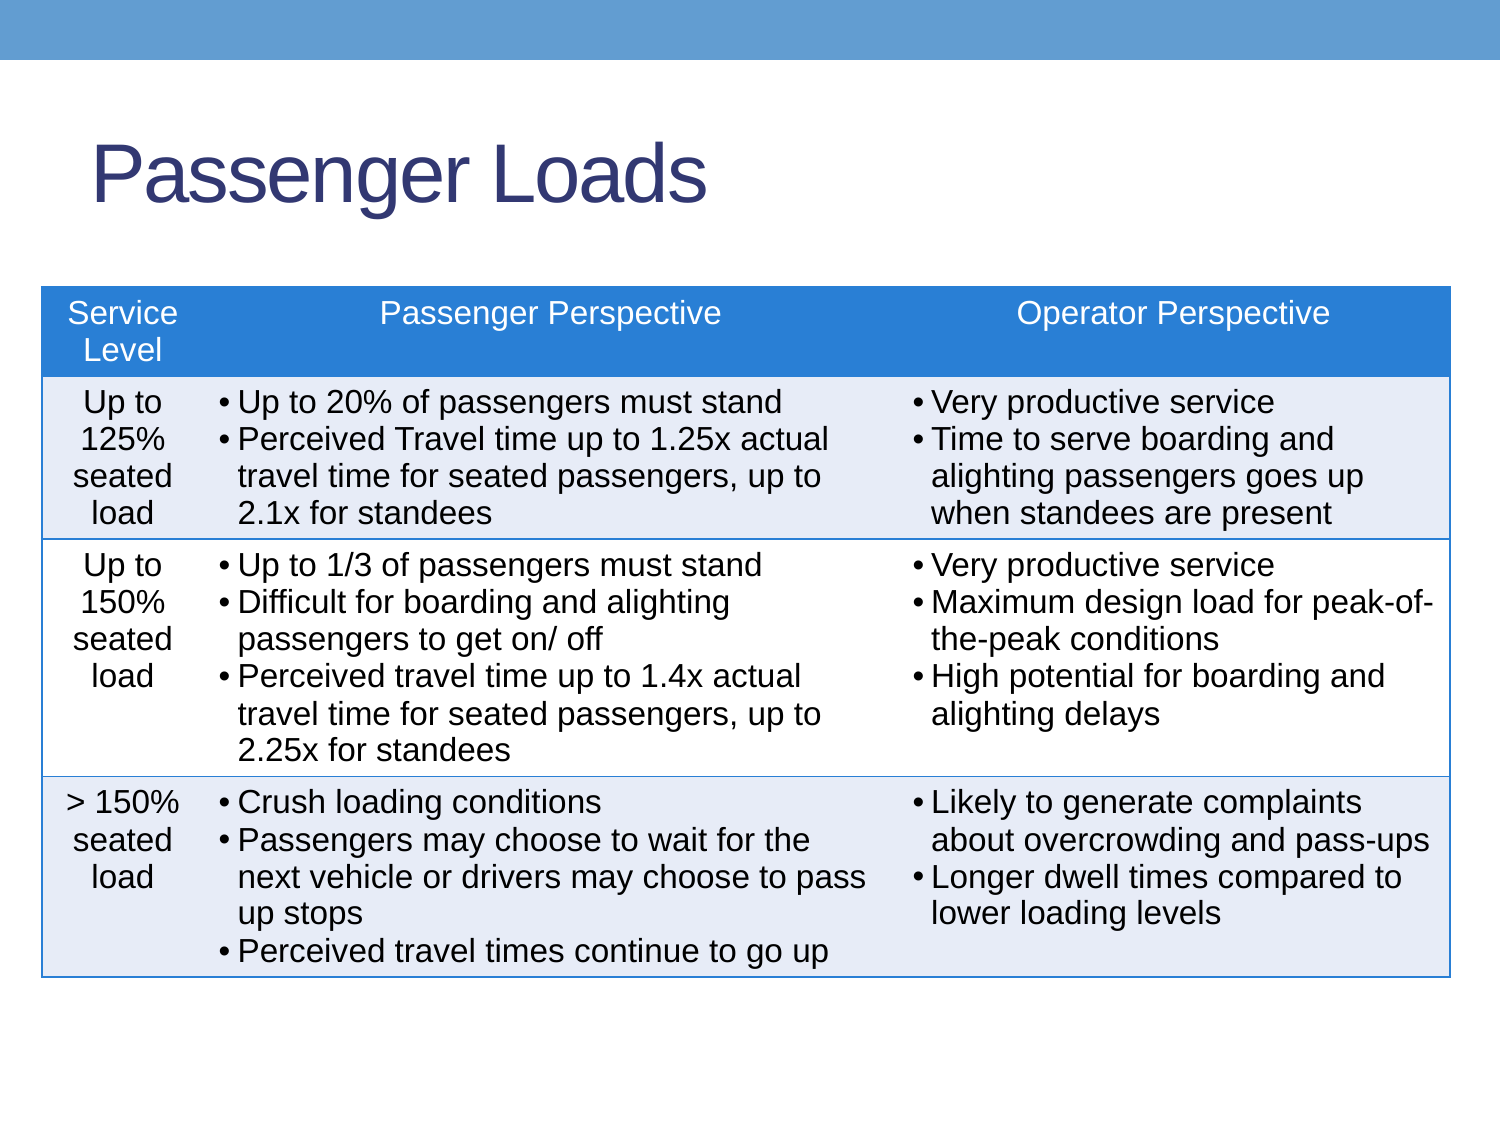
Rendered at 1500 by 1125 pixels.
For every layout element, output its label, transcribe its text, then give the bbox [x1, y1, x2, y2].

table_cell Crush loading conditions Passengers may choose to wait for the next vehicle or drivers may choose to pass up stops Perceived travel times continue to go up [204, 777, 898, 976]
table_cell Up to 1/3 of passengers must stand Difficult for boarding and alighting passengers to get on/ off Perceived travel time up to 1.4x actual travel time for seated passengers, up to 2.25x for standees [204, 540, 898, 776]
table_cell Up to 20% of passengers must stand Perceived Travel time up to 1.25x actual travel time for seated passengers, up to 2.1x for standees [204, 377, 898, 538]
title Passenger Loads [75, 87, 1425, 250]
table_cell Up to 150% seated load [43, 540, 204, 776]
table_cell Very productive service Maximum design load for peak-of-the-peak conditions High potential for boarding and alighting delays [898, 540, 1449, 776]
table_cell Very productive service Time to serve boarding and alighting passengers goes up when standees are present [898, 377, 1449, 538]
table_cell Likely to generate complaints about overcrowding and pass-ups Longer dwell times compared to lower loading levels [898, 777, 1449, 976]
table_header Passenger Perspective [204, 288, 898, 375]
table_header Operator Perspective [898, 288, 1449, 375]
table_header Service Level [43, 288, 204, 375]
table_cell Up to 125% seated load [43, 377, 204, 538]
table_cell > 150% seated load [43, 777, 204, 976]
